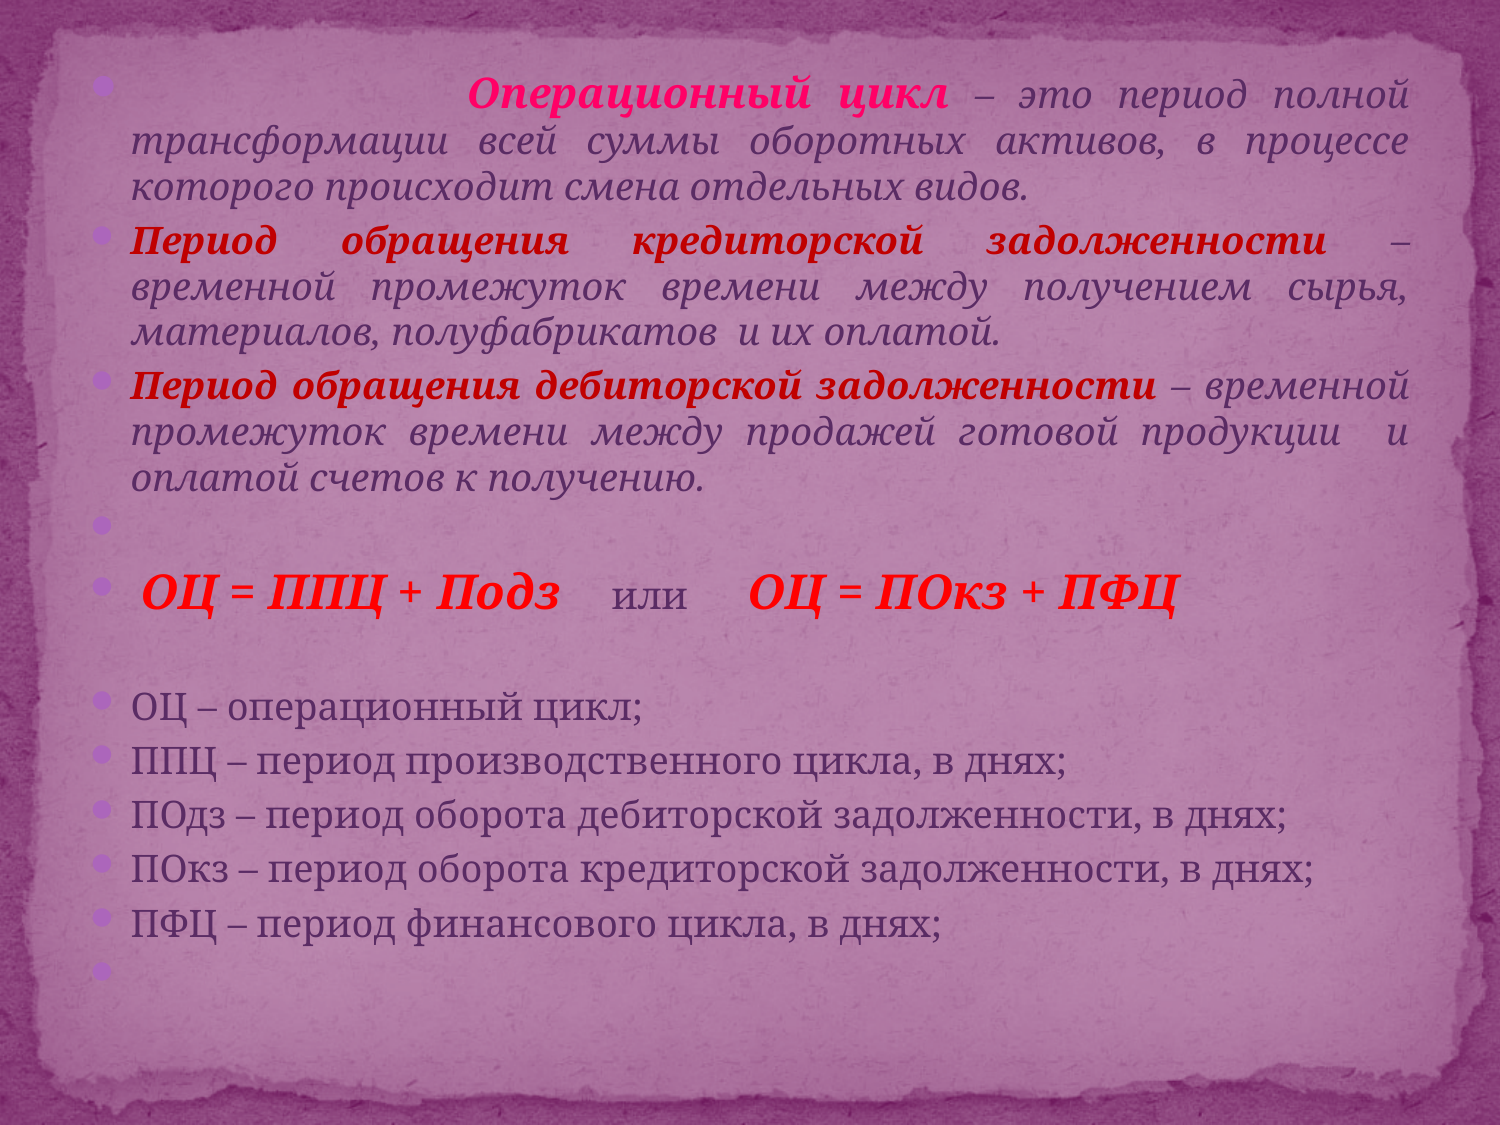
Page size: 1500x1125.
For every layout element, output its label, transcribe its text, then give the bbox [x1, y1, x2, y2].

list Операционный цикл – это период полной трансформации всей суммы оборотных активов, в процессе которого происходит смена отдельных видов. Период обращения кредиторской задолженности – временной промежуток времени между получением сырья, материалов, полуфабрикатов и их оплатой. Период обращения дебиторской задолженности – временной промежуток времени между продажей готовой продукции и оплатой счетов к получению. ОЦ = ППЦ + Подз или ОЦ = ПОкз + ПФЦ ОЦ – операционный цикл; ППЦ – период производственного цикла, в днях; ПОдз – период оборота дебиторской задолженности, в днях; ПОкз – период оборота кредиторской задолженности, в днях; ПФЦ – период финансового цикла, в днях; [74, 58, 1426, 1020]
